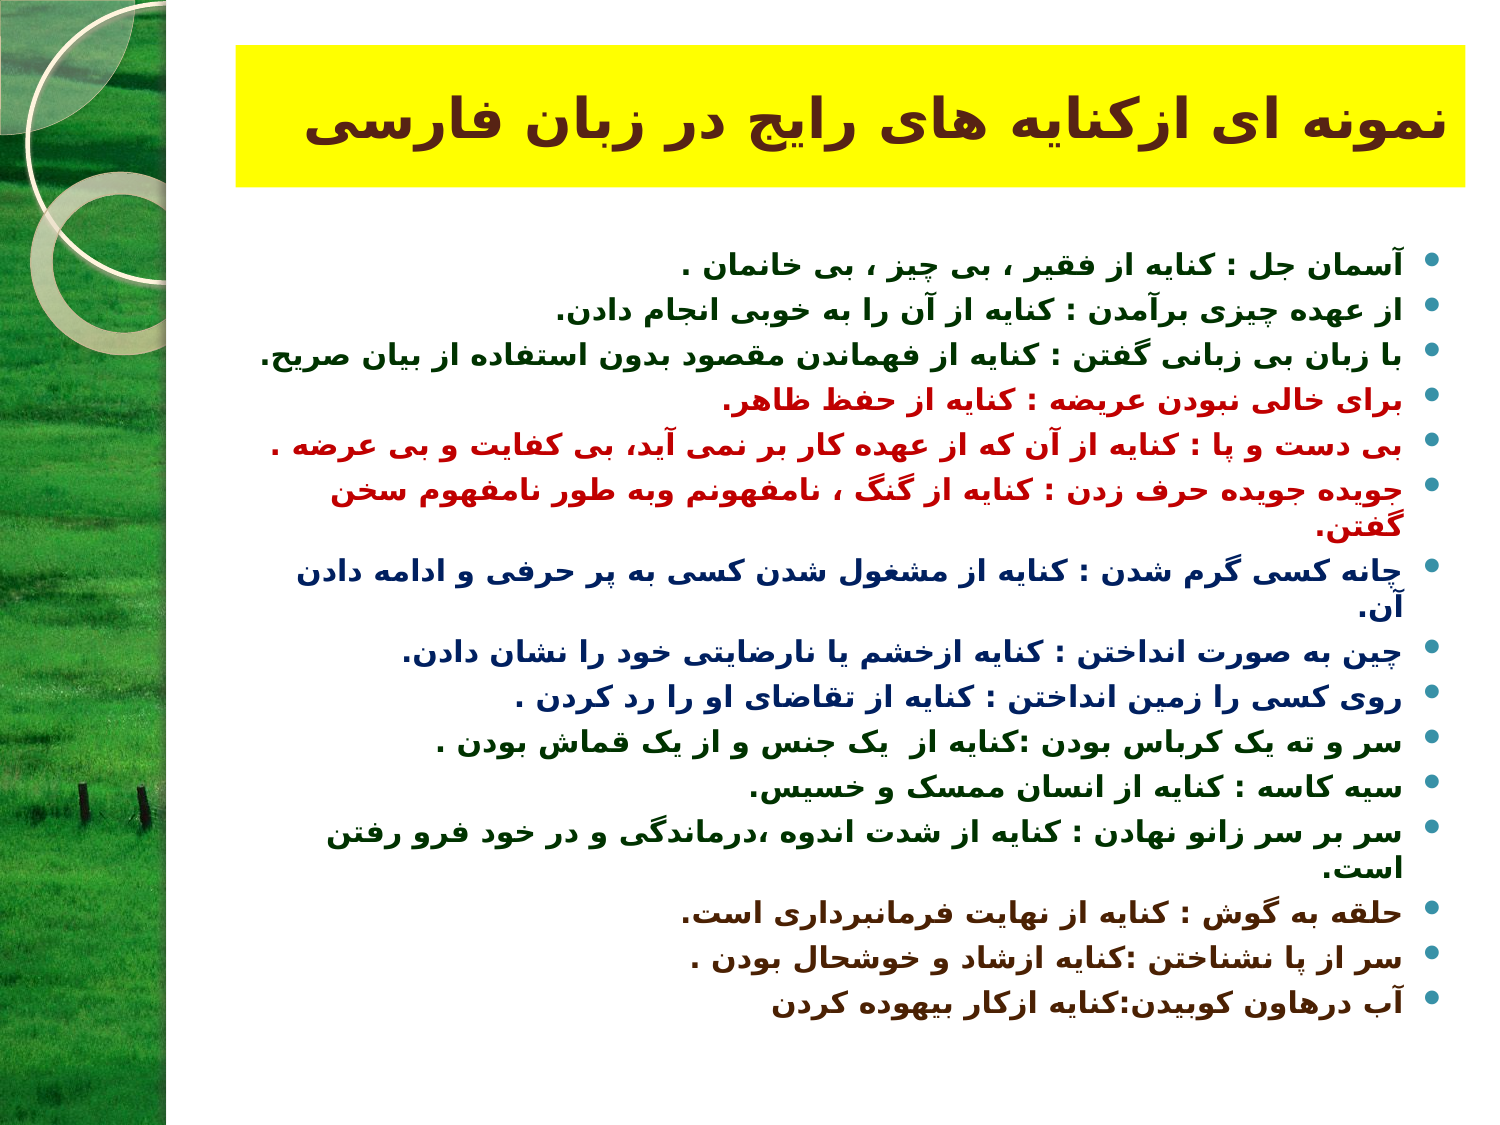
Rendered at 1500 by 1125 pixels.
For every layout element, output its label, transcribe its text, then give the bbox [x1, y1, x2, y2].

picture [32, 13, 160, 207]
list آسمان جل : کنایه از فقیر ، بی چیز ، بی خانمان . از عهده چیزی برآمدن : کنایه از آن را به خوبی انجام دادن. با زبان بی زبانی گفتن : کنایه از فهماندن مقصود بدون استفاده از بیان صریح. برای خالی نبودن عریضه : کنایه از حفظ ظاهر. بی دست و پا : کنایه از آن که از عهده کار بر نمی آید، بی کفایت و بی عرضه . جویده جویده حرف زدن : کنایه از گنگ ، نامفهونم وبه طور نامفهوم سخن گفتن. چانه کسی گرم شدن : کنایه از مشغول شدن کسی به پر حرفی و ادامه دادن آن. چین به صورت انداختن : کنایه ازخشم یا نارضایتی خود را نشان دادن. روی کسی را زمین انداختن : کنایه از تقاضای او را رد کردن . سر و ته یک کرباس بودن :کنایه از یک جنس و از یک قماش بودن . سیه کاسه : کنایه از انسان ممسک و خسیس. سر بر سر زانو نهادن : کنایه از شدت اندوه ،درماندگی و در خود فرو رفتن است. حلقه به گوش : کنایه از نهایت فرمانبرداری است. سر از پا نشناختن :کنایه ازشاد و خوشحال بودن . آب درهاون کوبیدن:کنایه ازکار بیهوده کردن [235, 237, 1466, 1090]
picture [136, 0, 164, 4]
picture [0, 134, 166, 1125]
title نمونه ای ازکنایه های رایج در زبان فارسی [235, 45, 1466, 188]
picture [62, 195, 160, 280]
picture [53, 241, 160, 332]
